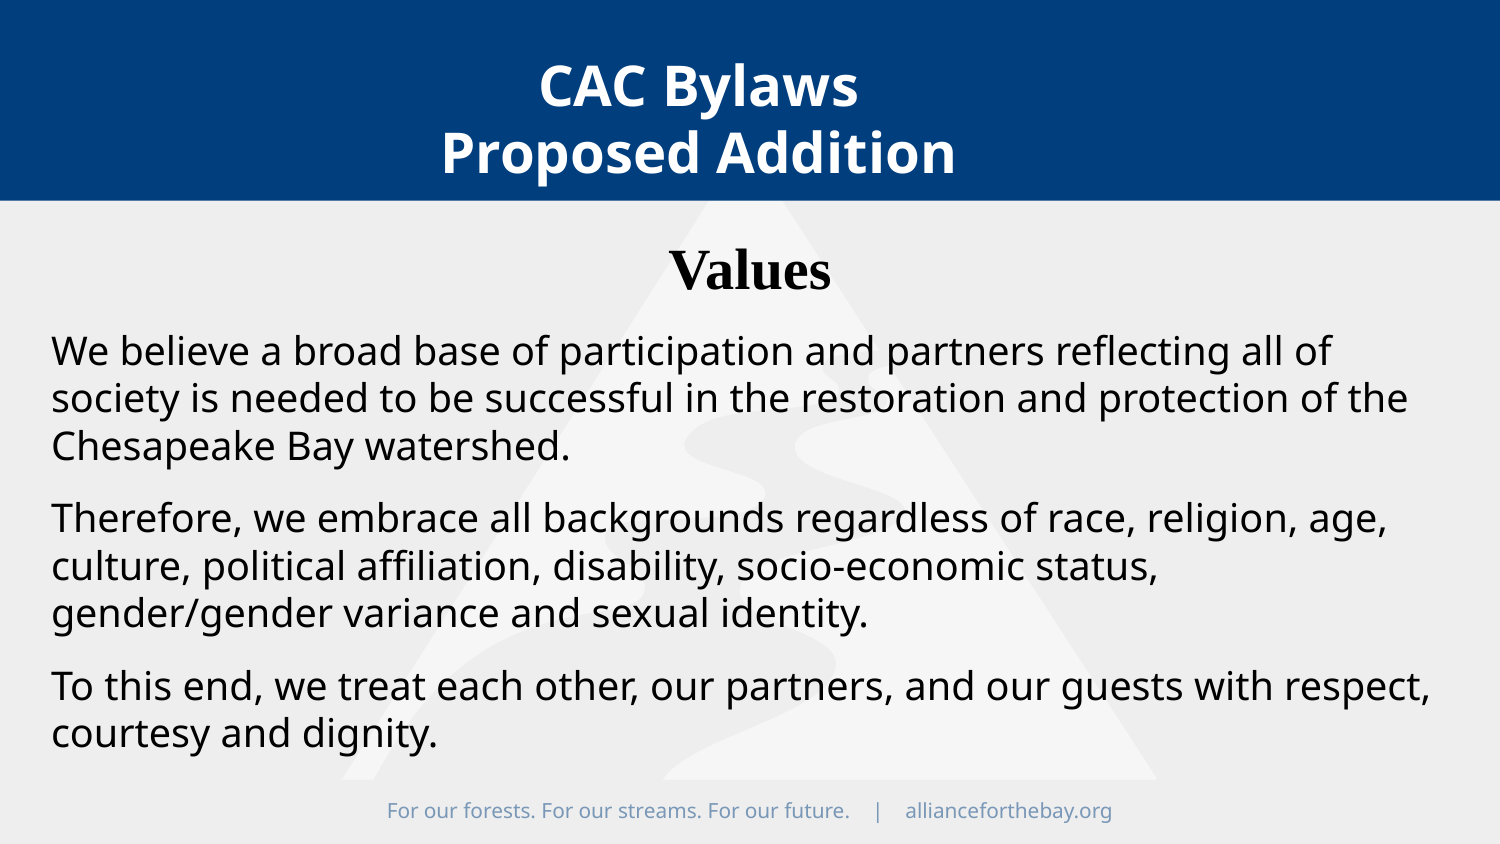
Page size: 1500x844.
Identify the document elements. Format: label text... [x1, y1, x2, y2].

text_box Values We believe a broad base of participation and partners reflecting all of society is needed to be successful in the restoration and protection of the Chesapeake Bay watershed. Therefore, we embrace all backgrounds regardless of race, religion, age, culture, political affiliation, disability, socio-economic status, gender/gender variance and sexual identity. To this end, we treat each other, our partners, and our guests with respect, courtesy and dignity. [43, 223, 1457, 844]
text_box [0, 0, 1500, 201]
text_box CAC Bylaws Proposed Addition [92, 42, 1305, 193]
